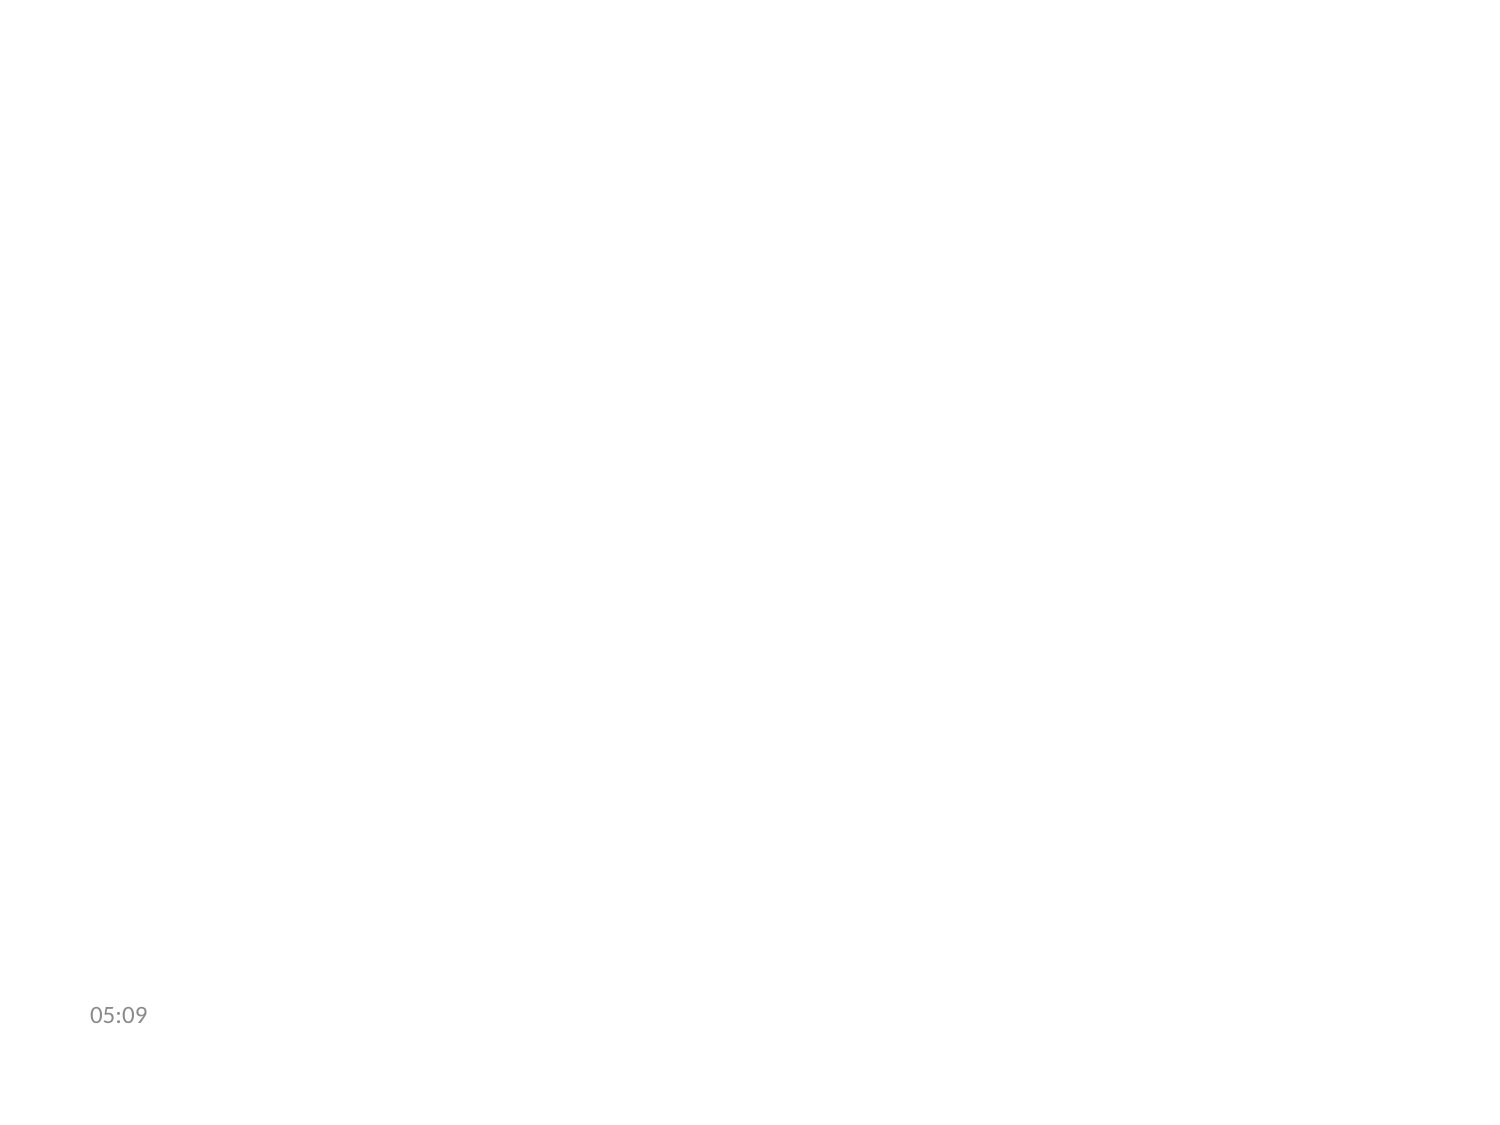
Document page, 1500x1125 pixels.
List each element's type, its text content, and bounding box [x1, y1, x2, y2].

text_box 15:35 [75, 983, 425, 1044]
